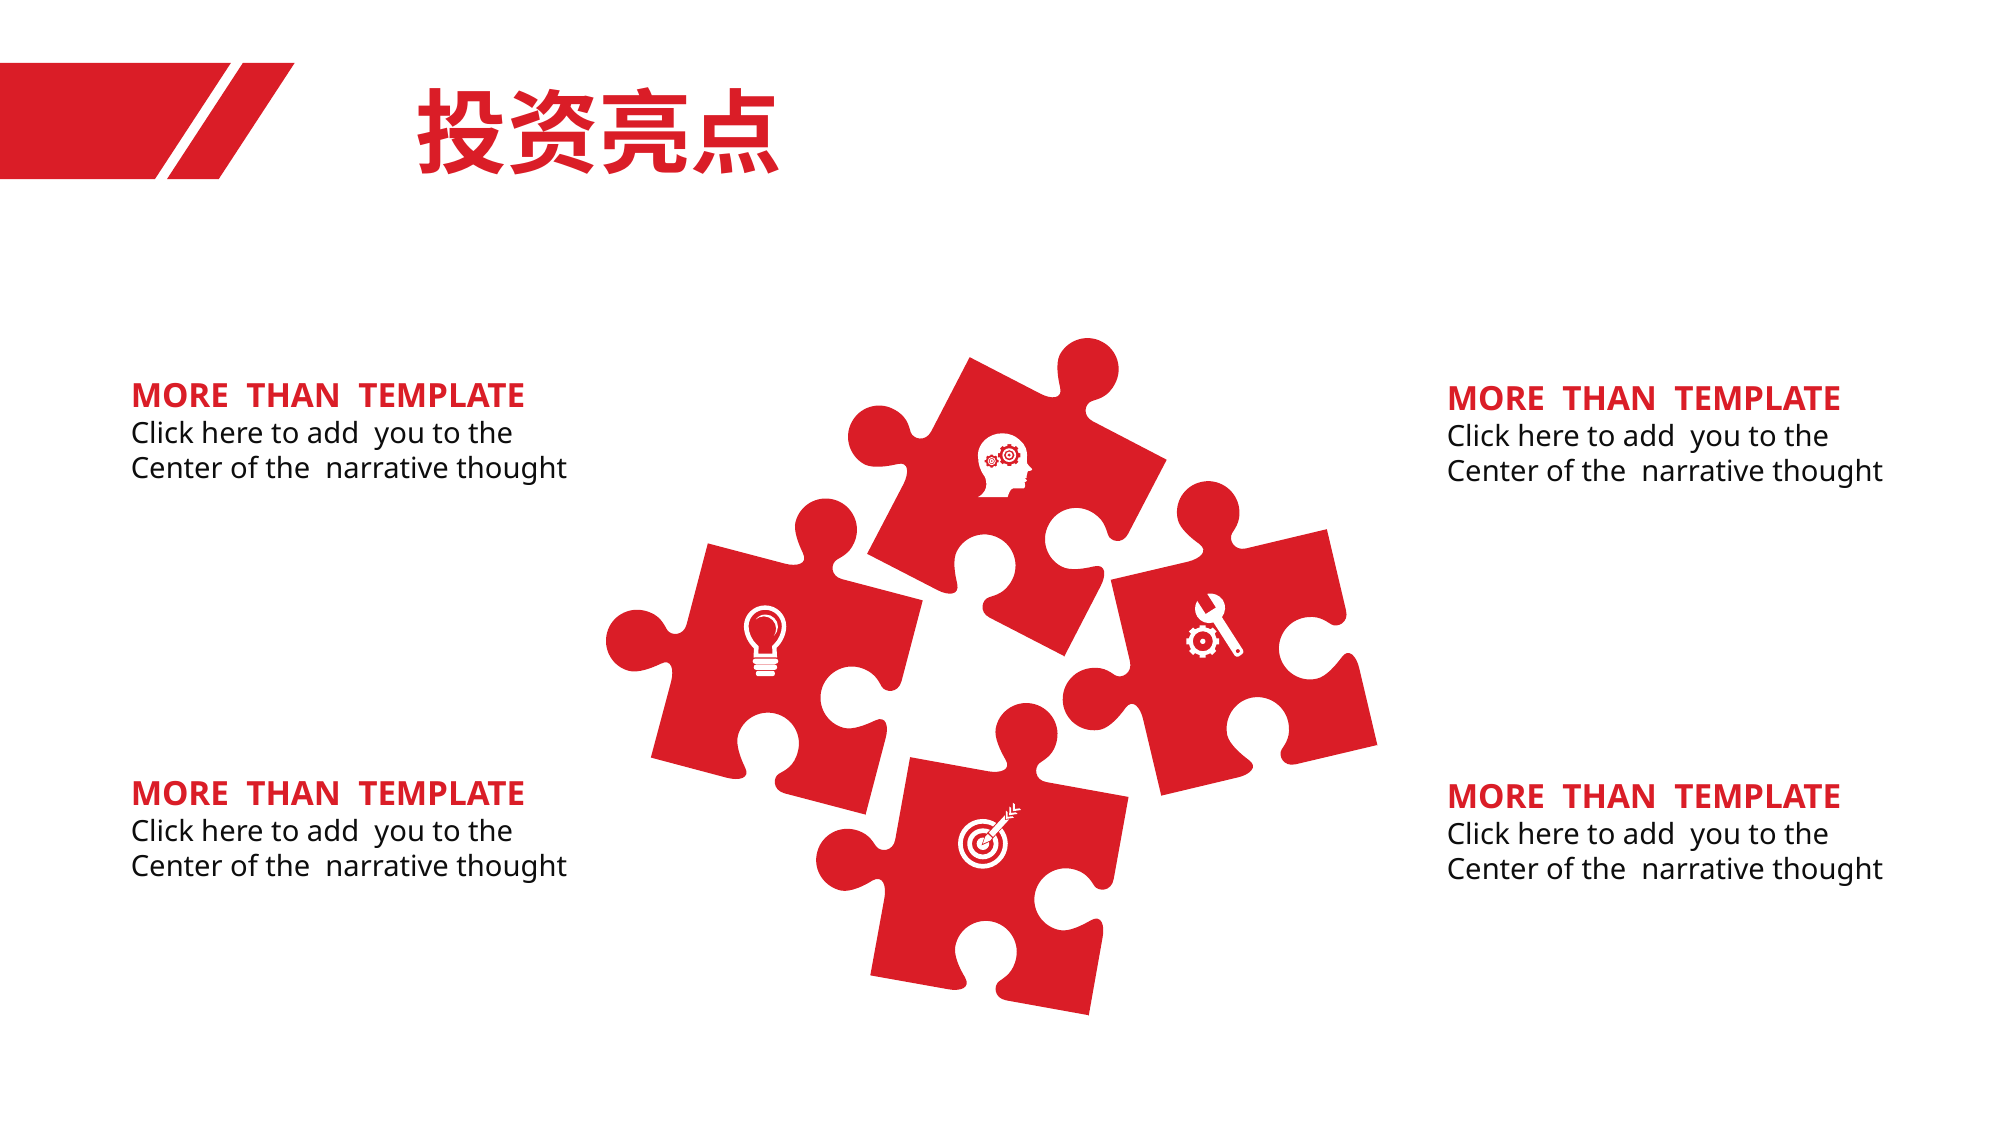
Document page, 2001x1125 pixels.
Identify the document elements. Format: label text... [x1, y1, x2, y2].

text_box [958, 802, 1021, 869]
text_box [816, 703, 1129, 1016]
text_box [977, 433, 1035, 498]
text_box [1062, 481, 1378, 796]
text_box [743, 605, 787, 677]
text_box MORE THAN TEMPLATE Click here to add you to the Center of the narrative thought [1432, 767, 1899, 973]
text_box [1186, 592, 1244, 658]
text_box [848, 338, 1167, 657]
text_box 投资亮点 [401, 67, 798, 193]
text_box MORE THAN TEMPLATE Click here to add you to the Center of the narrative thought [1432, 369, 1899, 575]
text_box [606, 498, 923, 816]
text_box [0, 62, 295, 180]
text_box MORE THAN TEMPLATE Click here to add you to the Center of the narrative thought [116, 765, 583, 970]
text_box MORE THAN TEMPLATE Click here to add you to the Center of the narrative thought [116, 367, 583, 572]
